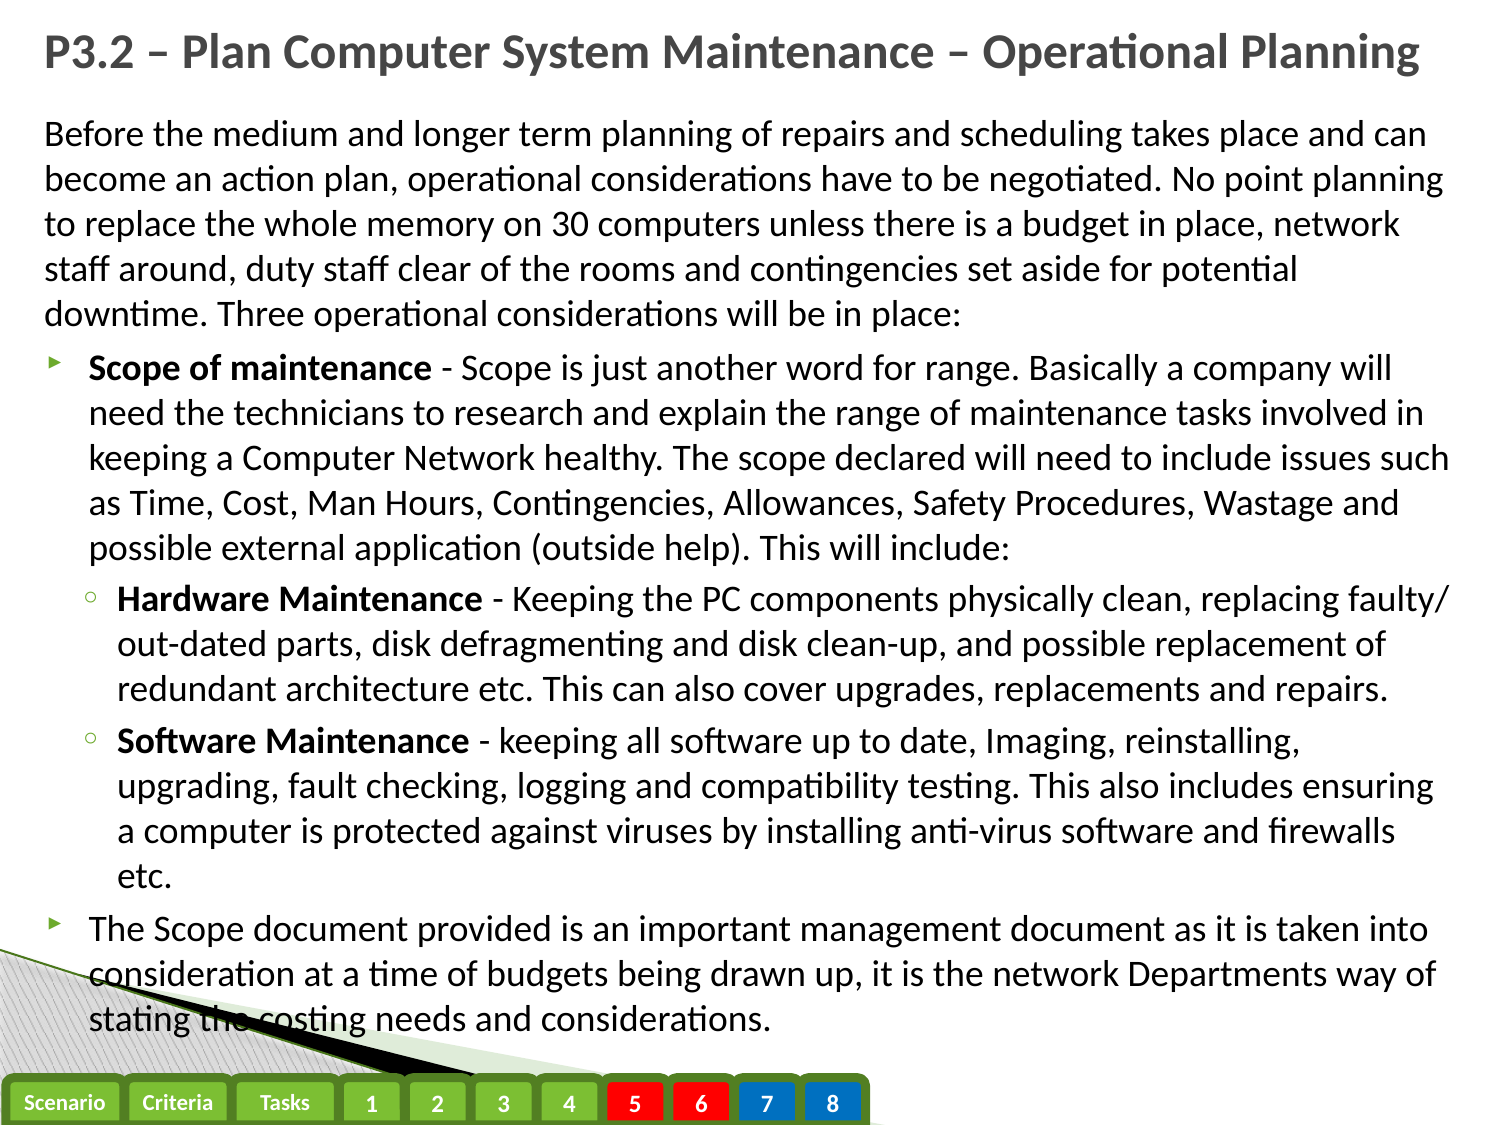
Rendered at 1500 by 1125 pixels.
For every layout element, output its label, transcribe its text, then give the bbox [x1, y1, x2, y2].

title P3.2 – Plan Computer System Maintenance – Operational Planning [29, 19, 1463, 79]
list Before the medium and longer term planning of repairs and scheduling takes place and can become an action plan, operational considerations have to be negotiated. No point planning to replace the whole memory on 30 computers unless there is a budget in place, network staff around, duty staff clear of the rooms and contingencies set aside for potential downtime. Three operational considerations will be in place: Scope of maintenance - Scope is just another word for range. Basically a company will need the technicians to research and explain the range of maintenance tasks involved in keeping a Computer Network healthy. The scope declared will need to include issues such as Time, Cost, Man Hours, Contingencies, Allowances, Safety Procedures, Wastage and possible external application (outside help). This will include: Hardware Maintenance - Keeping the PC components physically clean, replacing faulty/ out-dated parts, disk defragmenting and disk clean-up, and possible replacement of redundant architecture etc. This can also cover upgrades, replacements and repairs. Software Maintenance - keeping all software up to date, Imaging, reinstalling, upgrading, fault checking, logging and compatibility testing. This also includes ensuring a computer is protected against viruses by installing anti-virus software and firewalls etc. The Scope document provided is an important management document as it is taken into consideration at a time of budgets being drawn up, it is the network Departments way of stating the costing needs and considerations. [29, 101, 1471, 1047]
